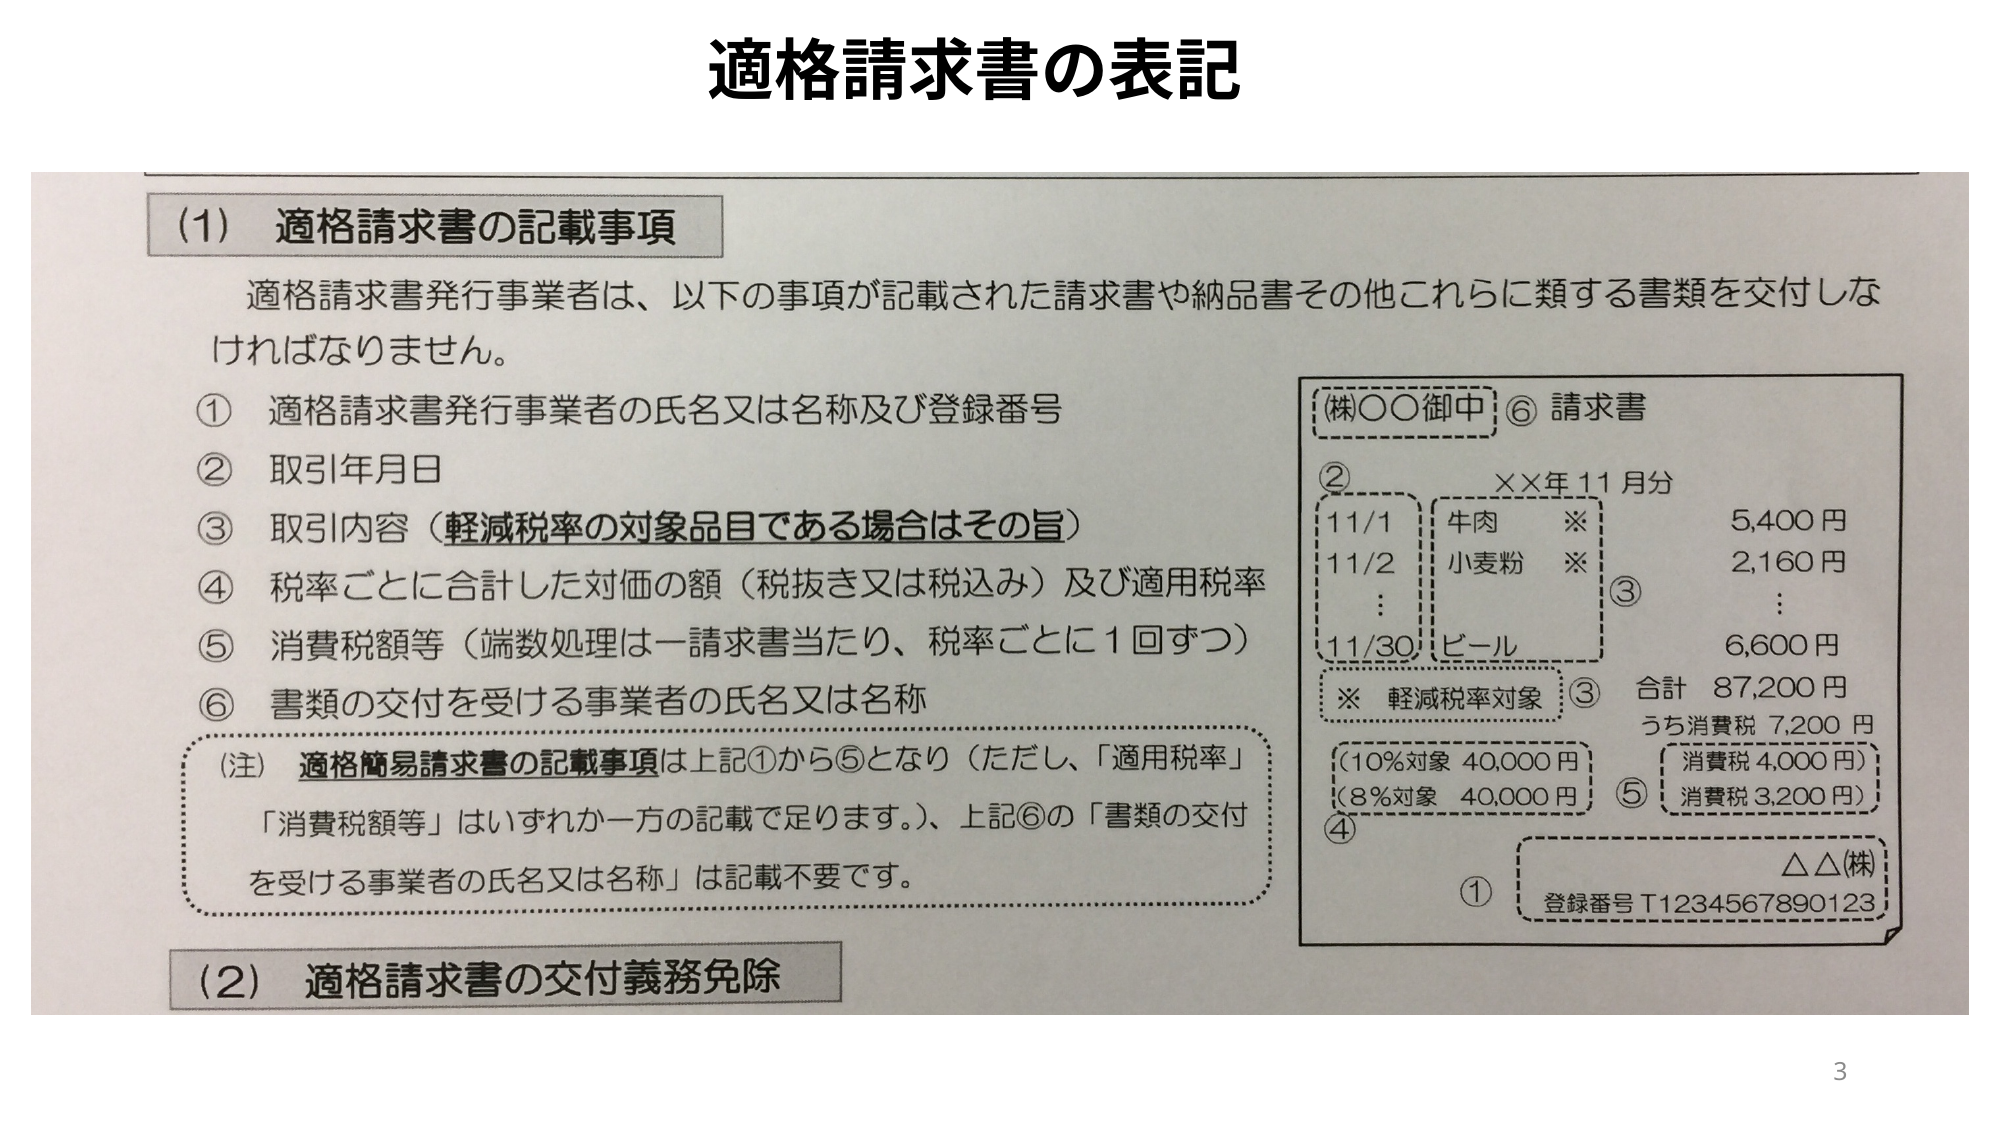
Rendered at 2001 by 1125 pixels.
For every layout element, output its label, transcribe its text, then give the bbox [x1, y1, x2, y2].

text_box 適格請求書の表記 [392, 20, 1558, 115]
picture [31, 172, 1969, 1015]
slide_number 3 [1412, 1042, 1863, 1103]
